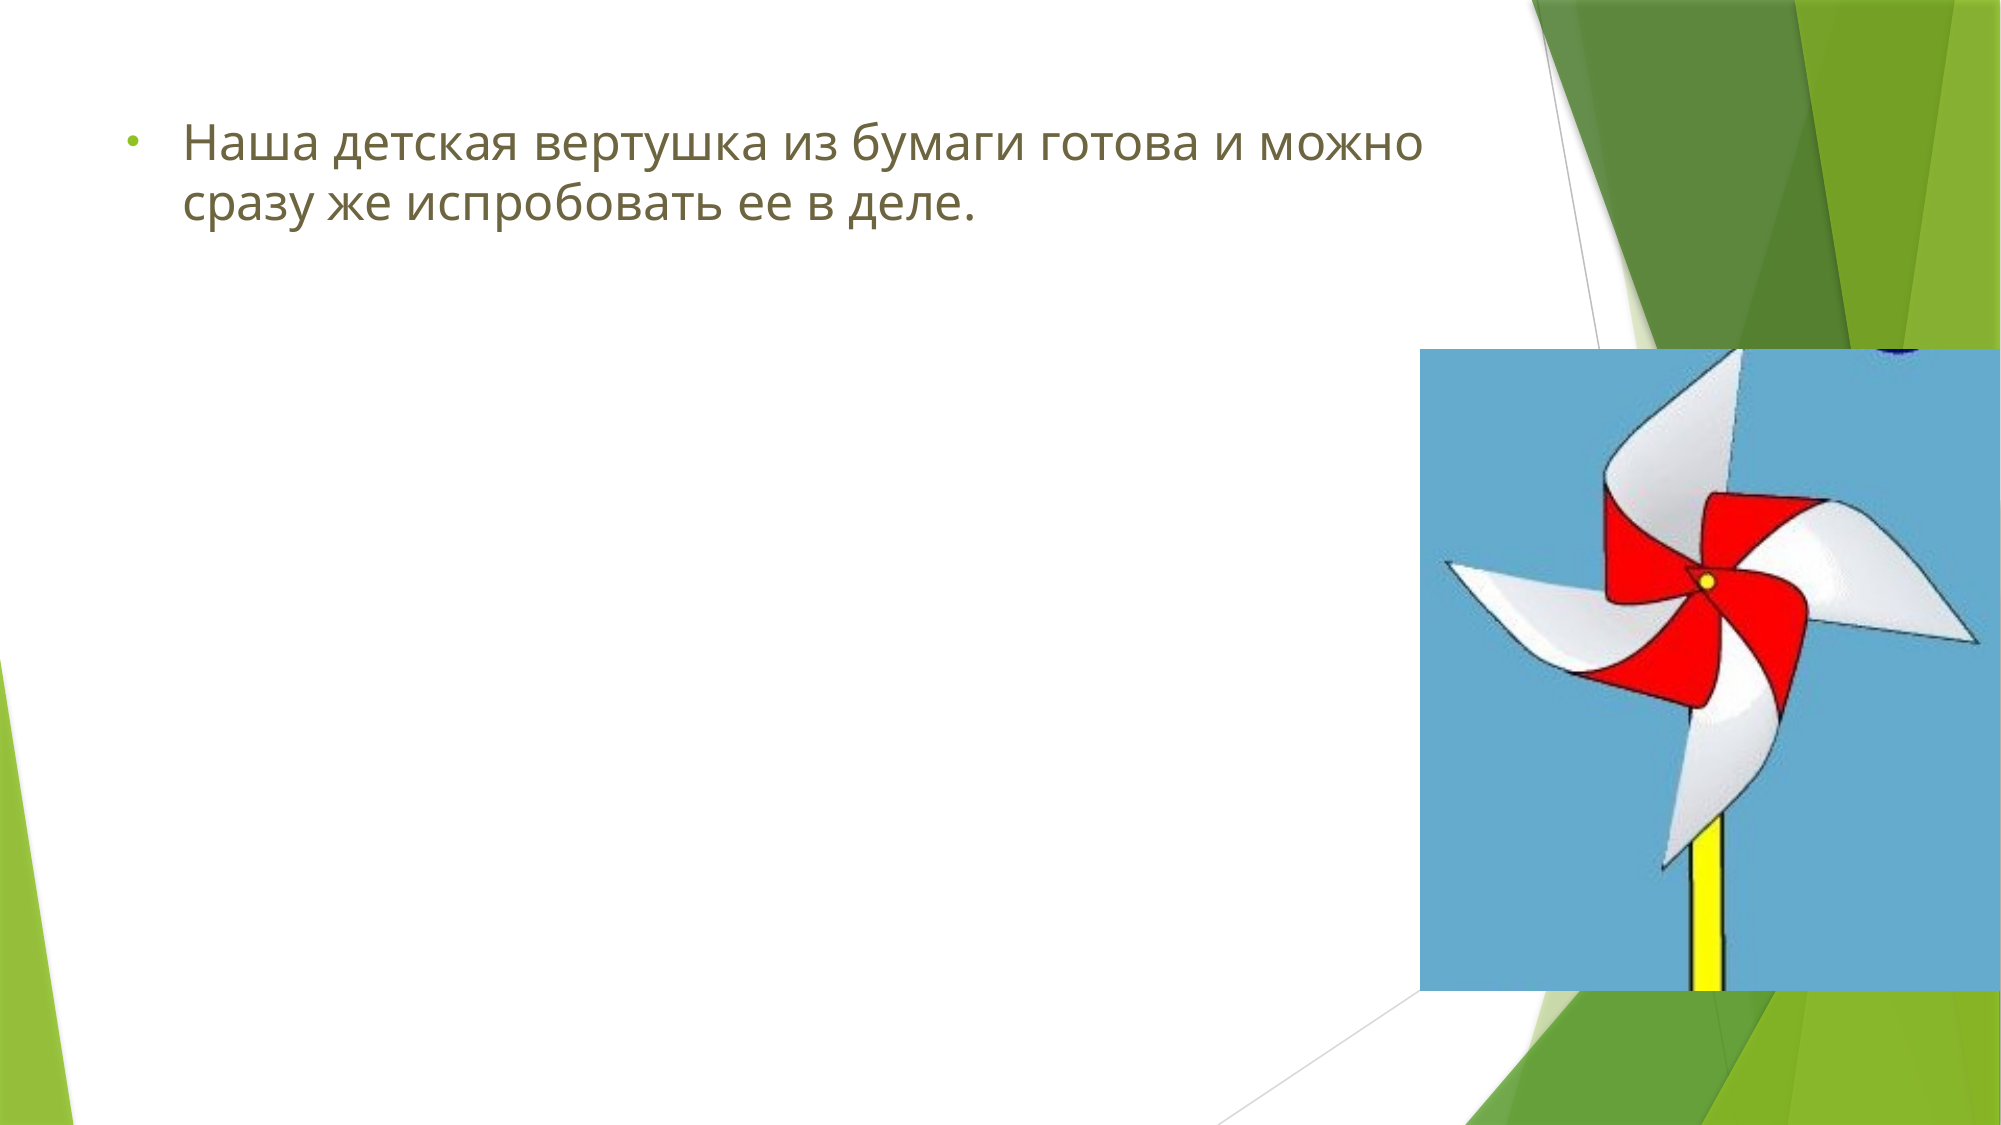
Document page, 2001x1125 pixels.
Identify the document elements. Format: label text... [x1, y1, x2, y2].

picture [1420, 348, 2000, 992]
list Наша детская вертушка из бумаги готова и можно сразу же испробовать ее в деле. [111, 103, 1522, 992]
